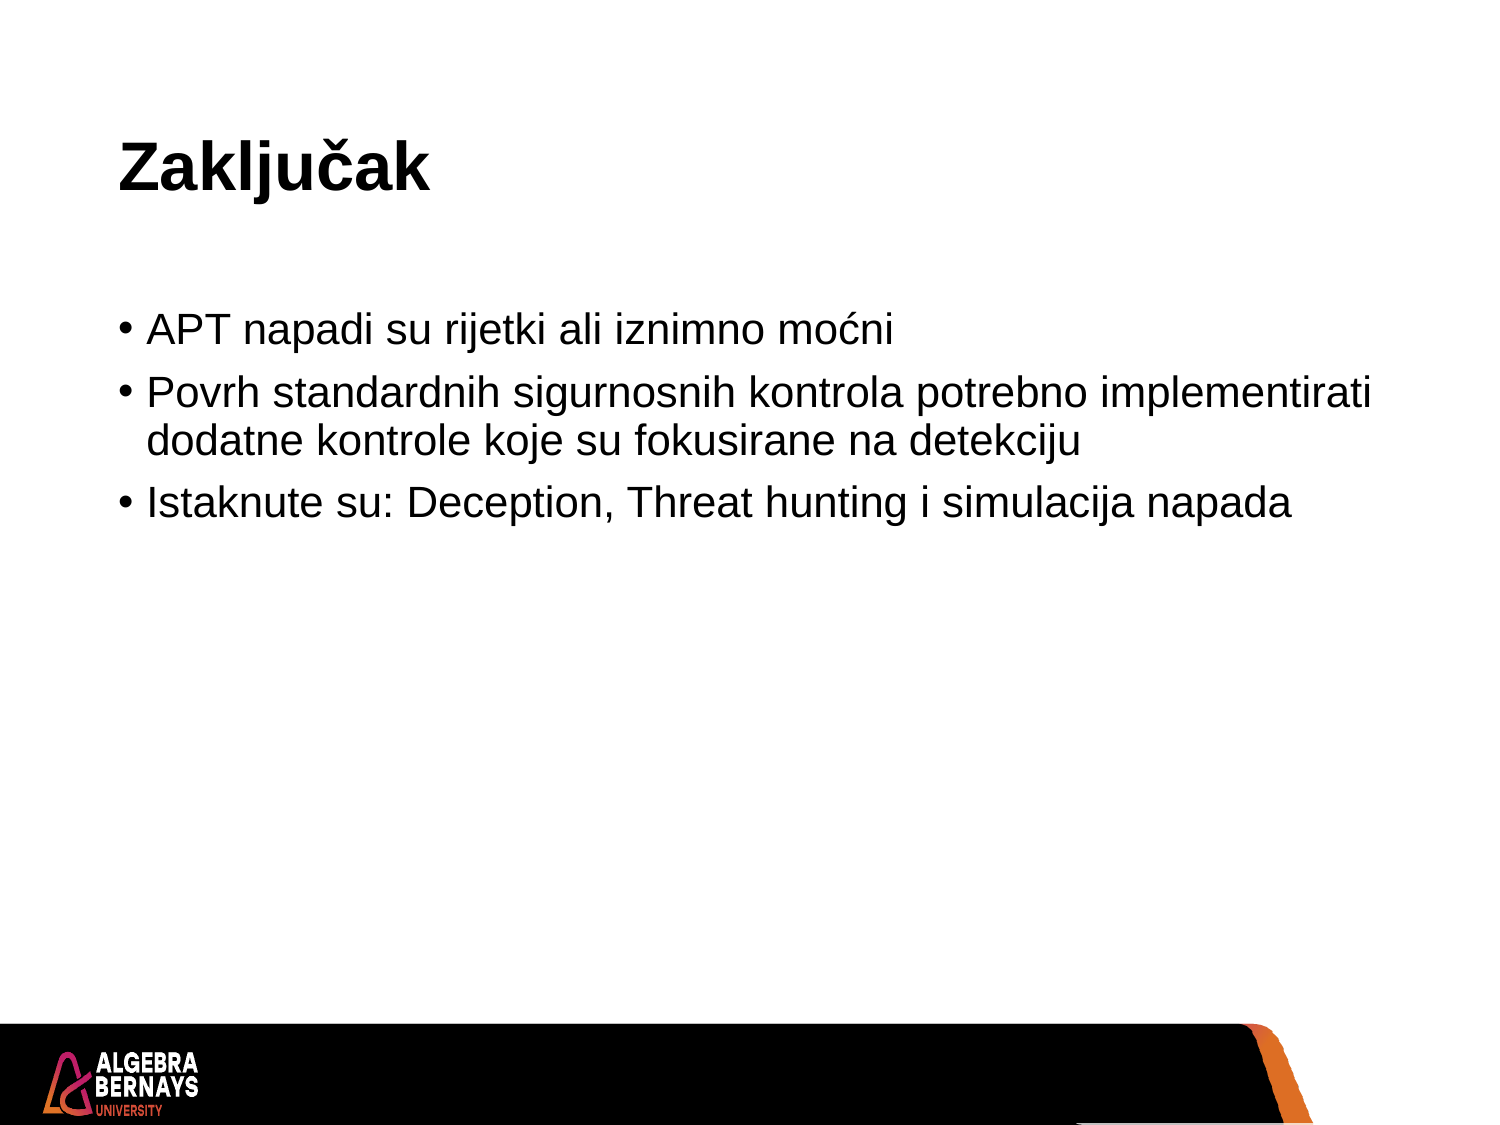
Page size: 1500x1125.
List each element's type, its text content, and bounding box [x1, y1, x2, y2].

picture [0, 1023, 1468, 1125]
title Zaključak [103, 59, 1397, 278]
list APT napadi su rijetki ali iznimno moćni Povrh standardnih sigurnosnih kontrola potrebno implementirati dodatne kontrole koje su fokusirane na detekciju Istaknute su: Deception, Threat hunting i simulacija napada [103, 299, 1397, 1014]
